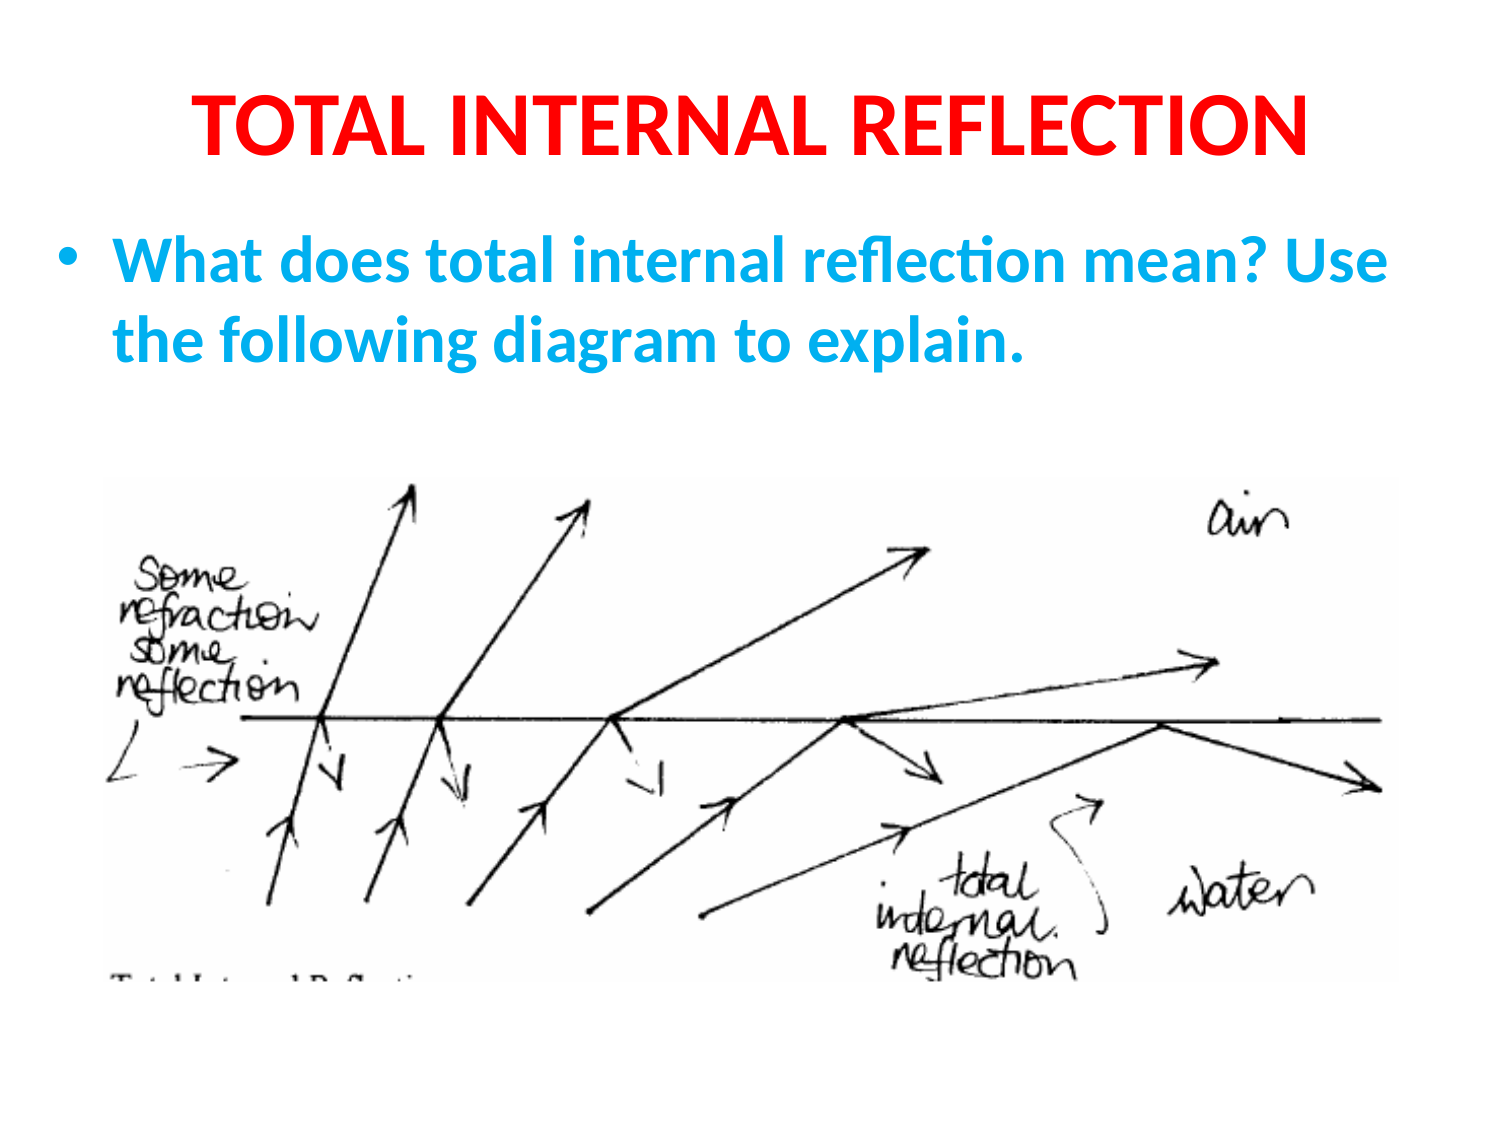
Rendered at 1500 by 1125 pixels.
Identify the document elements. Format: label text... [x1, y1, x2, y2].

list What does total internal reflection mean? Use the following diagram to explain. [41, 208, 1447, 764]
title TOTAL INTERNAL REFLECTION [76, 42, 1427, 194]
picture [76, 455, 1416, 1000]
